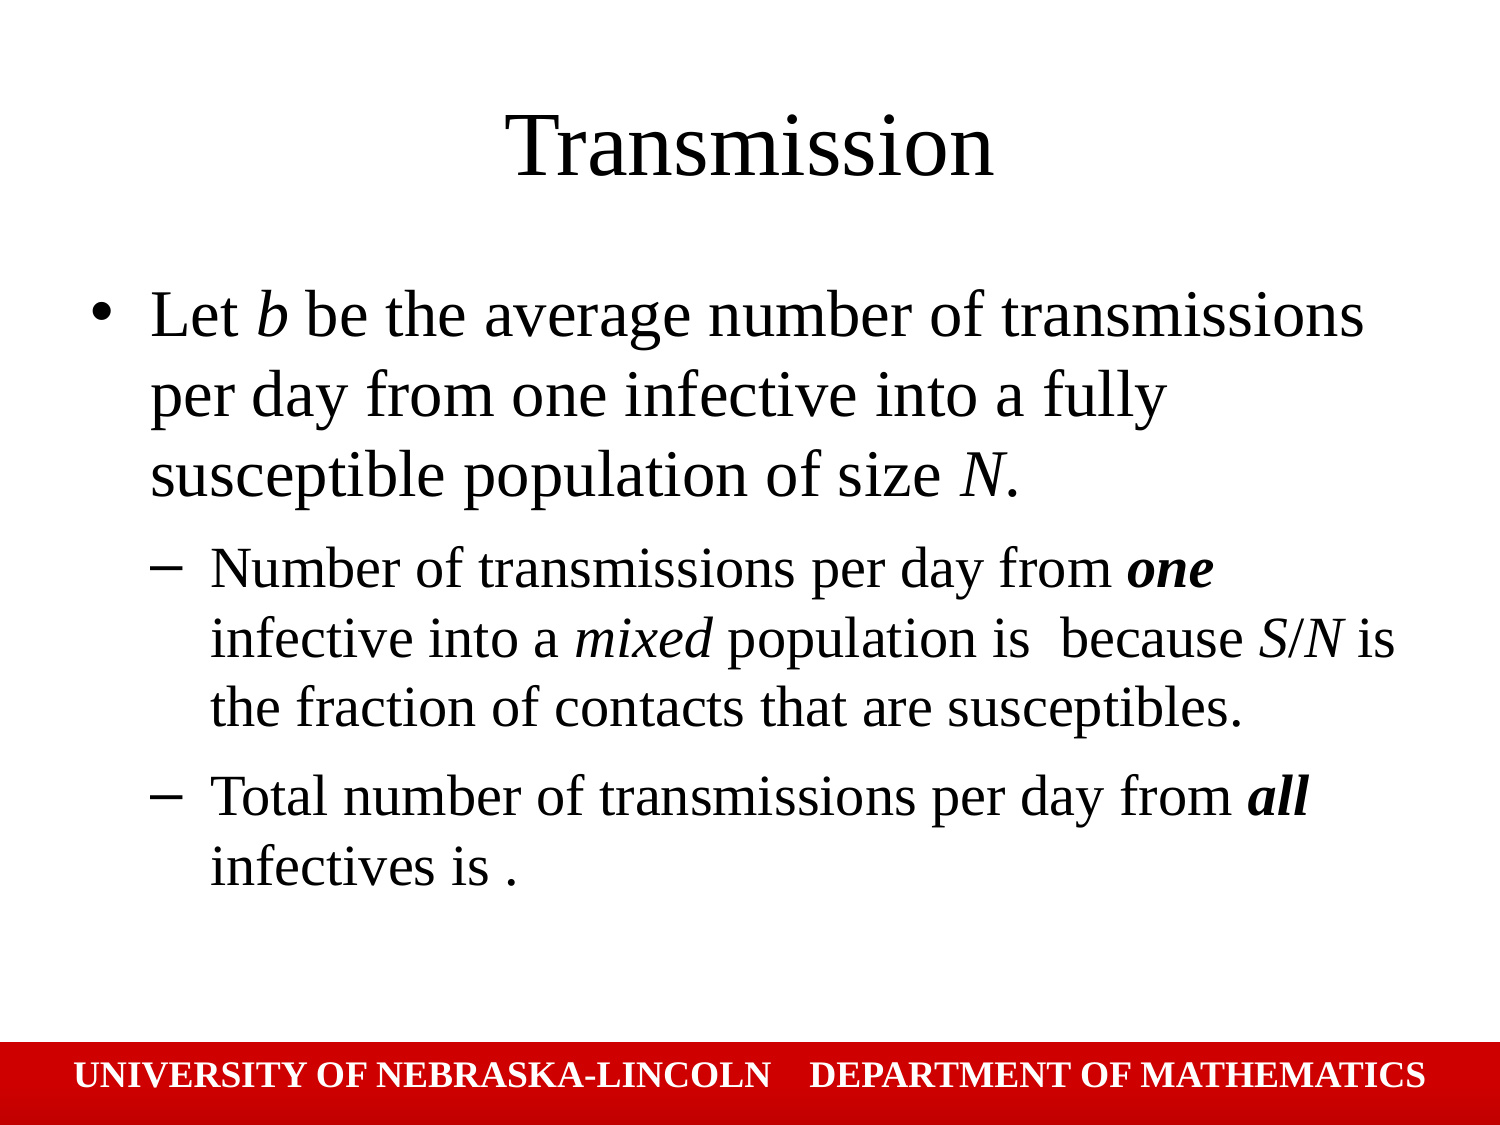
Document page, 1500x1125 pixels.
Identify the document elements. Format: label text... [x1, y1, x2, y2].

title Transmission [75, 45, 1425, 233]
